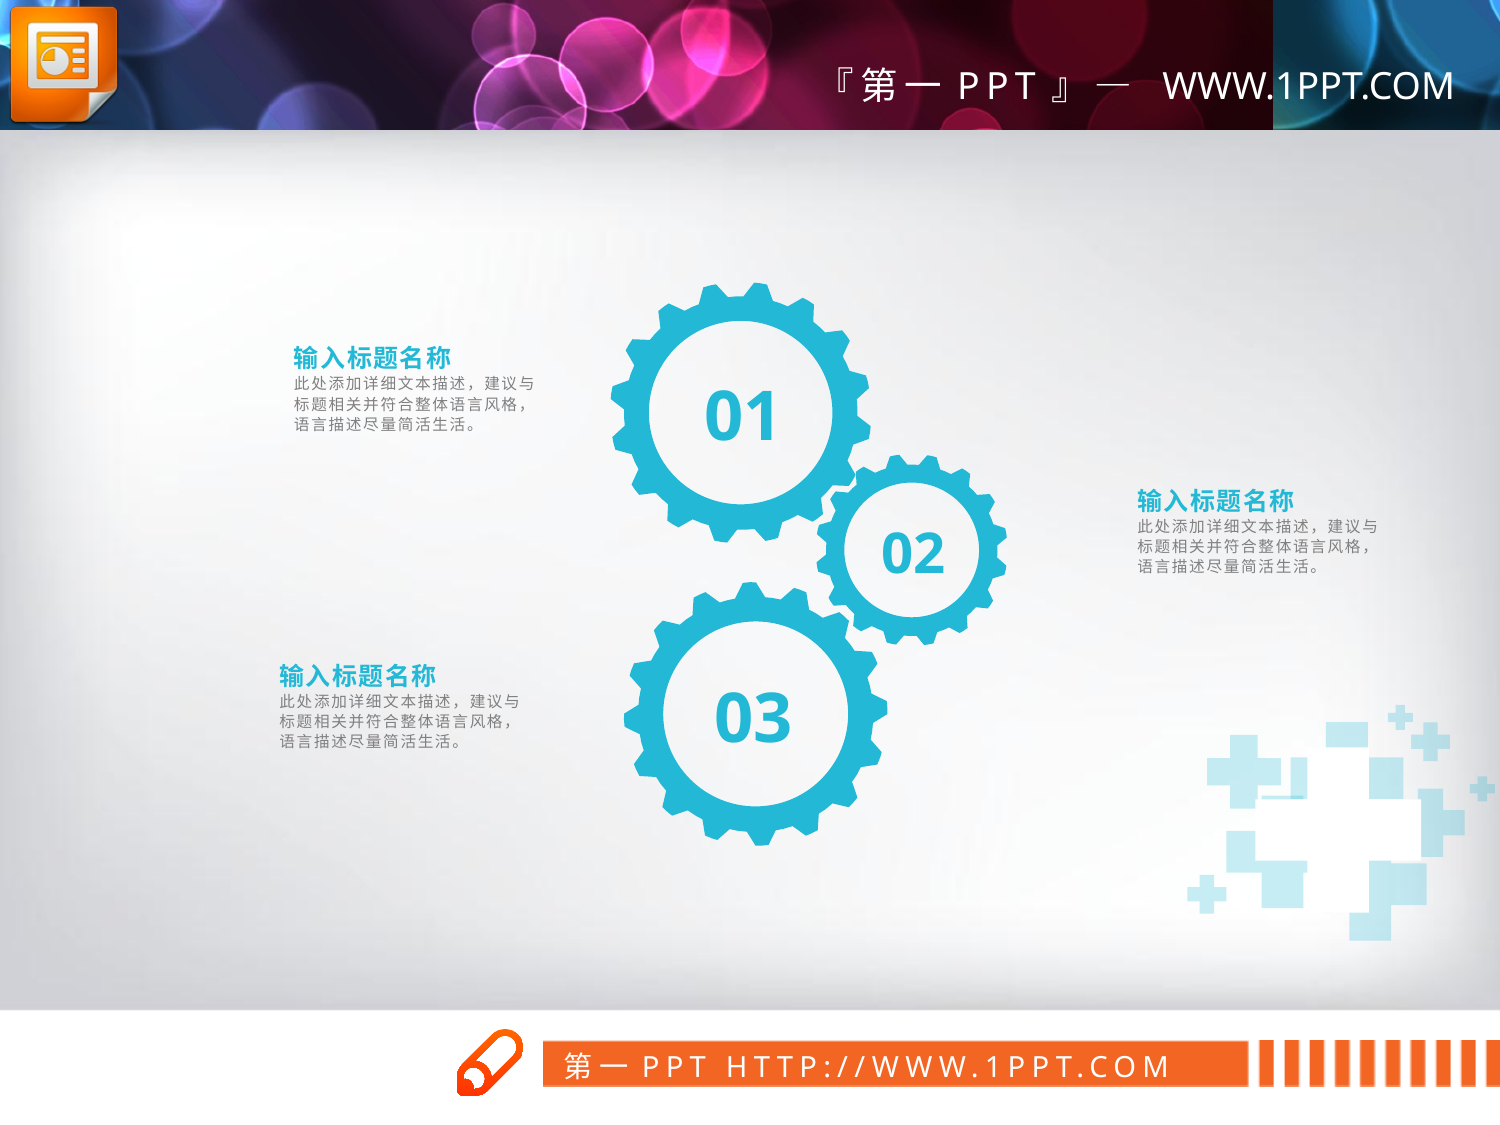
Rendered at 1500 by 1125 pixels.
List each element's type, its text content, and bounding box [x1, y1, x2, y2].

text_box 03 [699, 666, 821, 764]
text_box 02 [867, 510, 962, 593]
text_box 输入标题名称 此处添加详细文本描述，建议与标题相关并符合整体语言风格，语言描述尽量简活生活。 [1137, 485, 1383, 592]
text_box [816, 454, 1007, 646]
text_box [1187, 704, 1496, 941]
text_box 01 [690, 364, 799, 462]
picture [0, 0, 1500, 1012]
text_box 输入标题名称 此处添加详细文本描述，建议与标题相关并符合整体语言风格，语言描述尽量简活生活。 [279, 660, 525, 767]
text_box [623, 582, 888, 846]
text_box [610, 282, 871, 543]
text_box 输入标题名称 此处添加详细文本描述，建议与标题相关并符合整体语言风格，语言描述尽量简活生活。 [293, 342, 540, 450]
picture [543, 1040, 1500, 1087]
